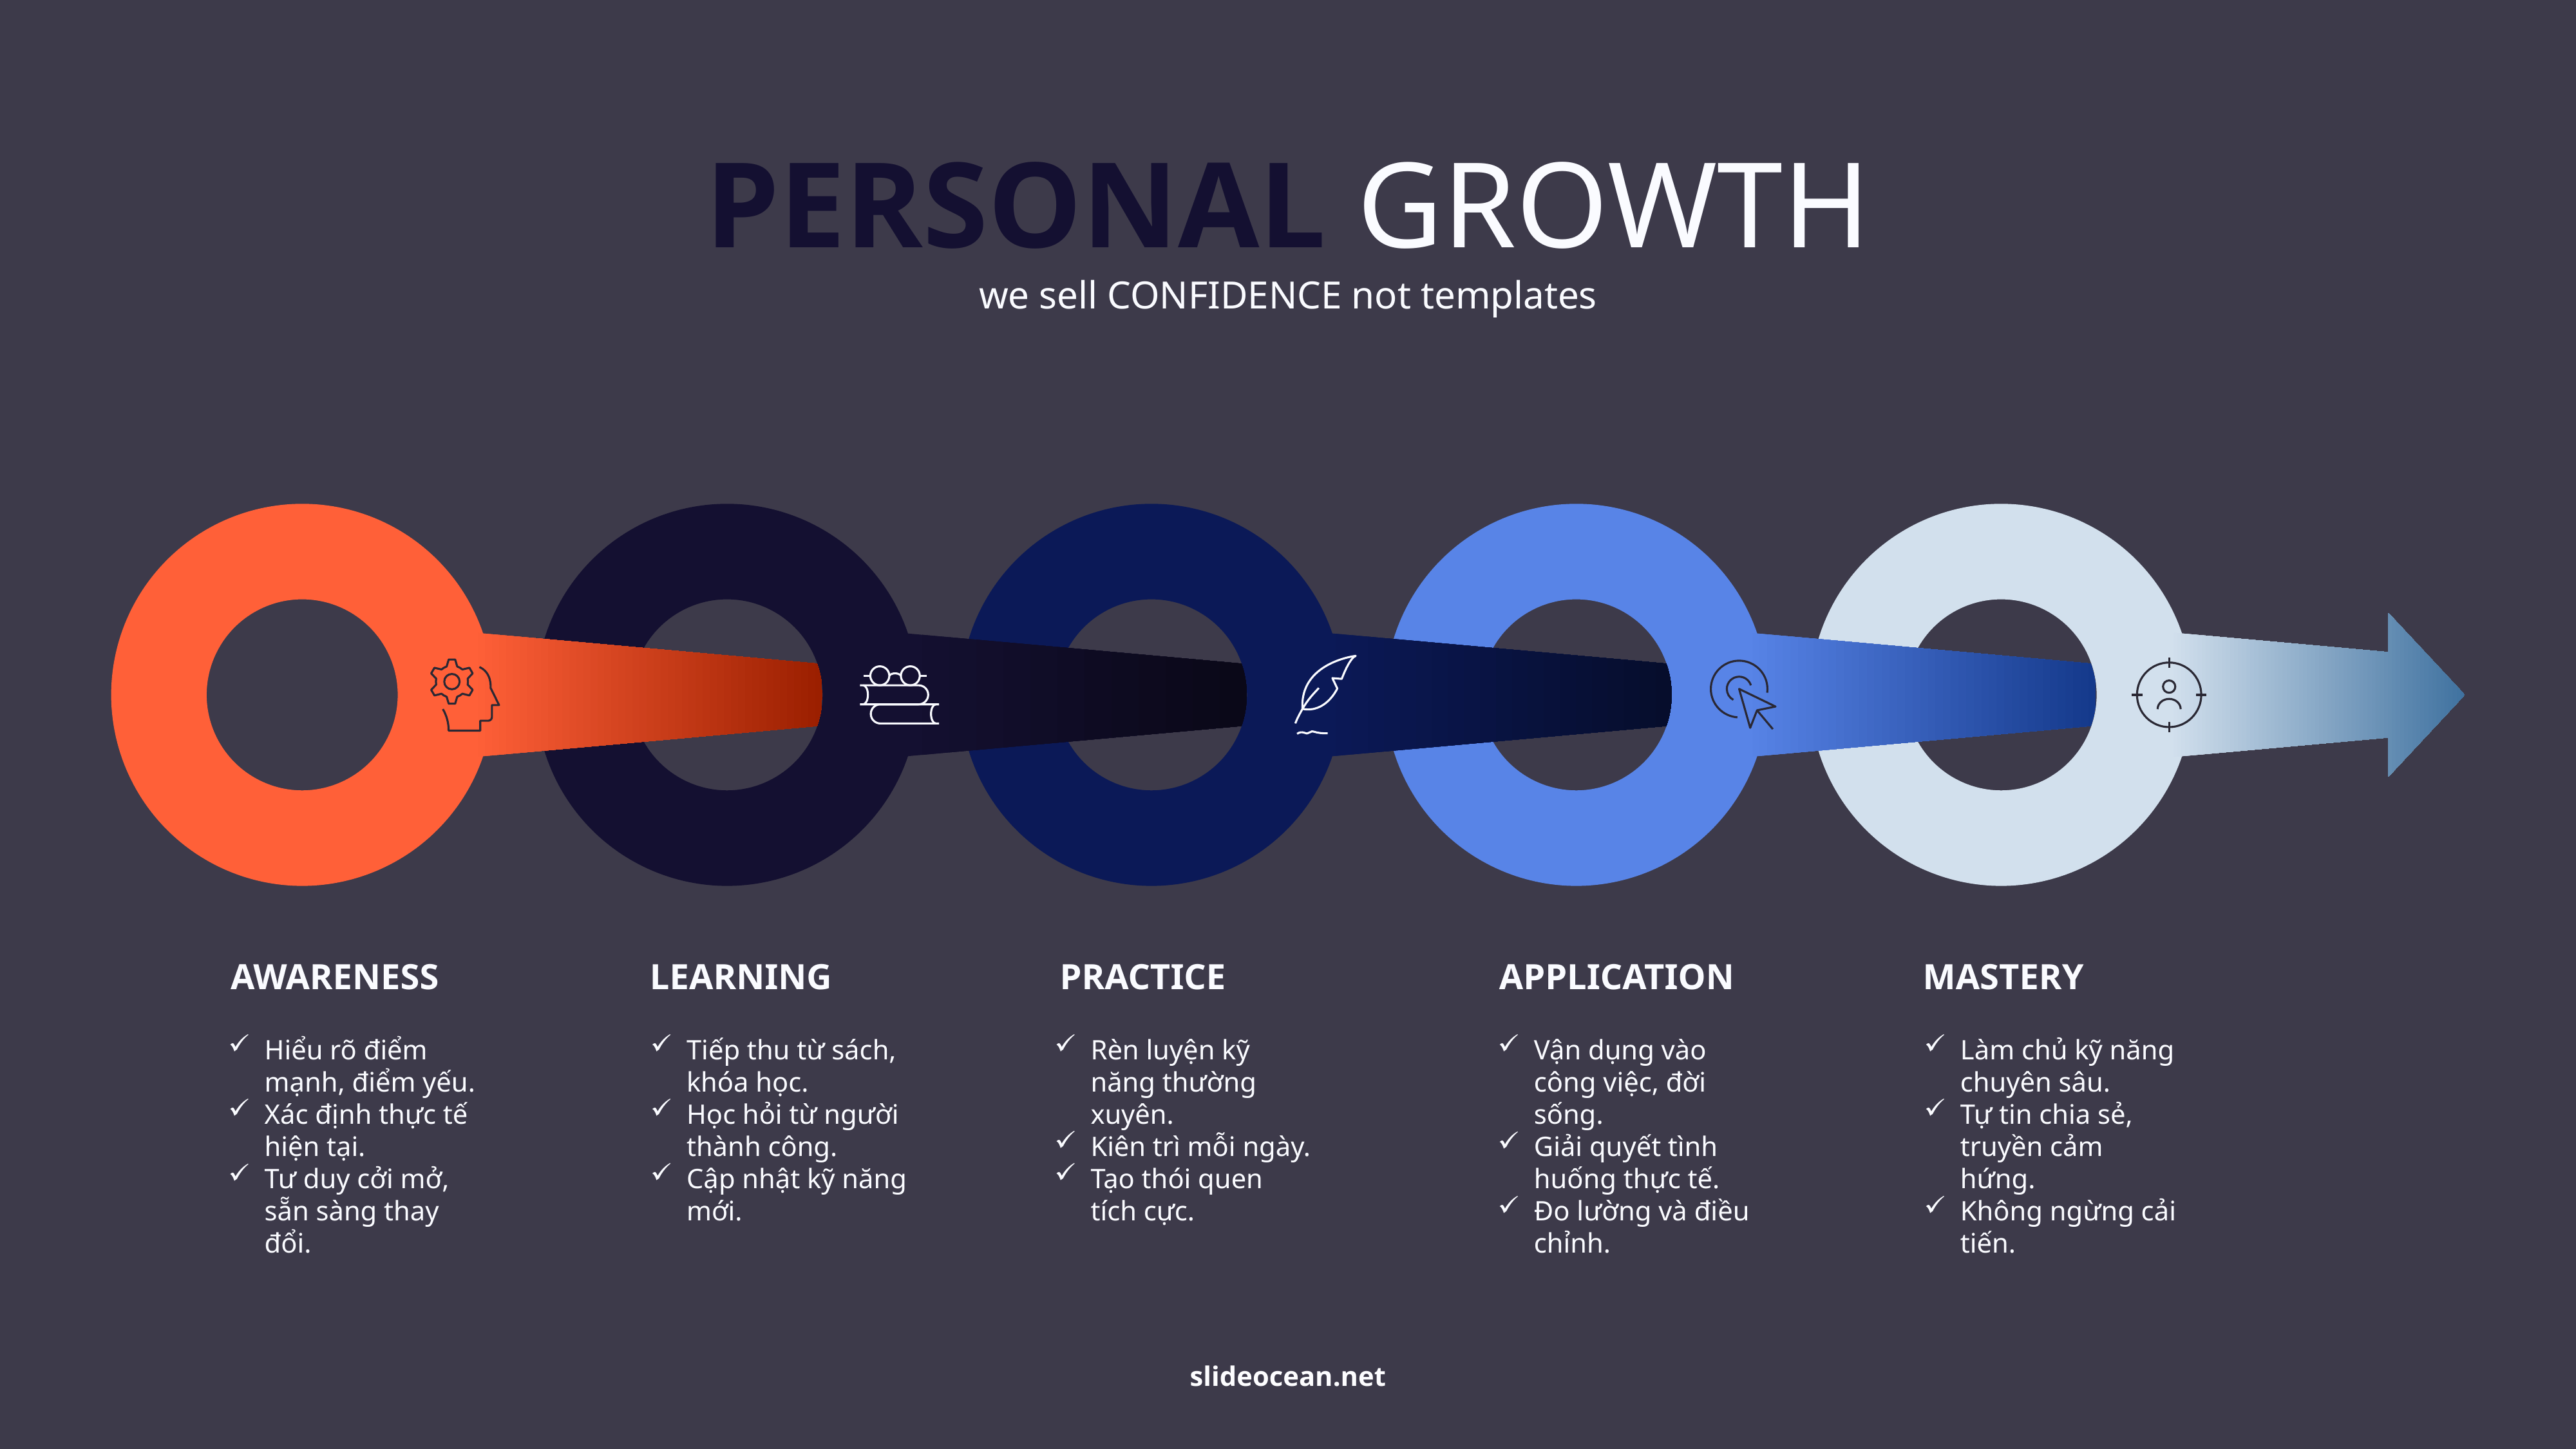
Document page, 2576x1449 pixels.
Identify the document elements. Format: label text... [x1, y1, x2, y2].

text_box [1295, 656, 1356, 724]
text_box [1392, 502, 1758, 887]
text_box AWARENESS [221, 950, 449, 1001]
text_box [2132, 657, 2207, 733]
text_box Làm chủ kỹ năng chuyên sâu. Tự tin chia sẻ, truyền cảm hứng. Không ngừng cải tiến. [1914, 1028, 2192, 1264]
text_box [1817, 502, 2183, 887]
text_box [860, 666, 940, 724]
text_box [469, 631, 824, 759]
text_box we sell CONFIDENCE not templates [969, 276, 1607, 321]
text_box LEARNING [640, 950, 842, 1001]
text_box [894, 631, 1248, 759]
text_box Vận dụng vào công việc, đời sống. Giải quyết tình huống thực tế. Đo lường và điều chỉnh. [1488, 1028, 1766, 1264]
text_box PRACTICE [1050, 950, 1236, 1001]
text_box [431, 659, 499, 731]
text_box Hiểu rõ điểm mạnh, điểm yếu. Xác định thực tế hiện tại. Tư duy cởi mở, sẵn sàng thay đổi. [218, 1028, 497, 1264]
text_box slideocean.net [1180, 1354, 1396, 1397]
text_box [968, 502, 1334, 887]
text_box Tiếp thu từ sách, khóa học. Học hỏi từ người thành công. Cập nhật kỹ năng mới. [640, 1028, 919, 1231]
text_box [544, 502, 909, 887]
text_box APPLICATION [1490, 950, 1745, 1001]
text_box [2168, 610, 2467, 780]
text_box MASTERY [1913, 950, 2094, 1001]
text_box PERSONAL GROWTH [696, 125, 1880, 276]
text_box [1319, 631, 1673, 759]
text_box [1710, 660, 1776, 730]
text_box Rèn luyện kỹ năng thường xuyên. Kiên trì mỗi ngày. Tạo thói quen tích cực. [1045, 1028, 1323, 1231]
text_box [1297, 731, 1328, 734]
text_box [1743, 631, 2098, 759]
text_box [110, 502, 484, 887]
